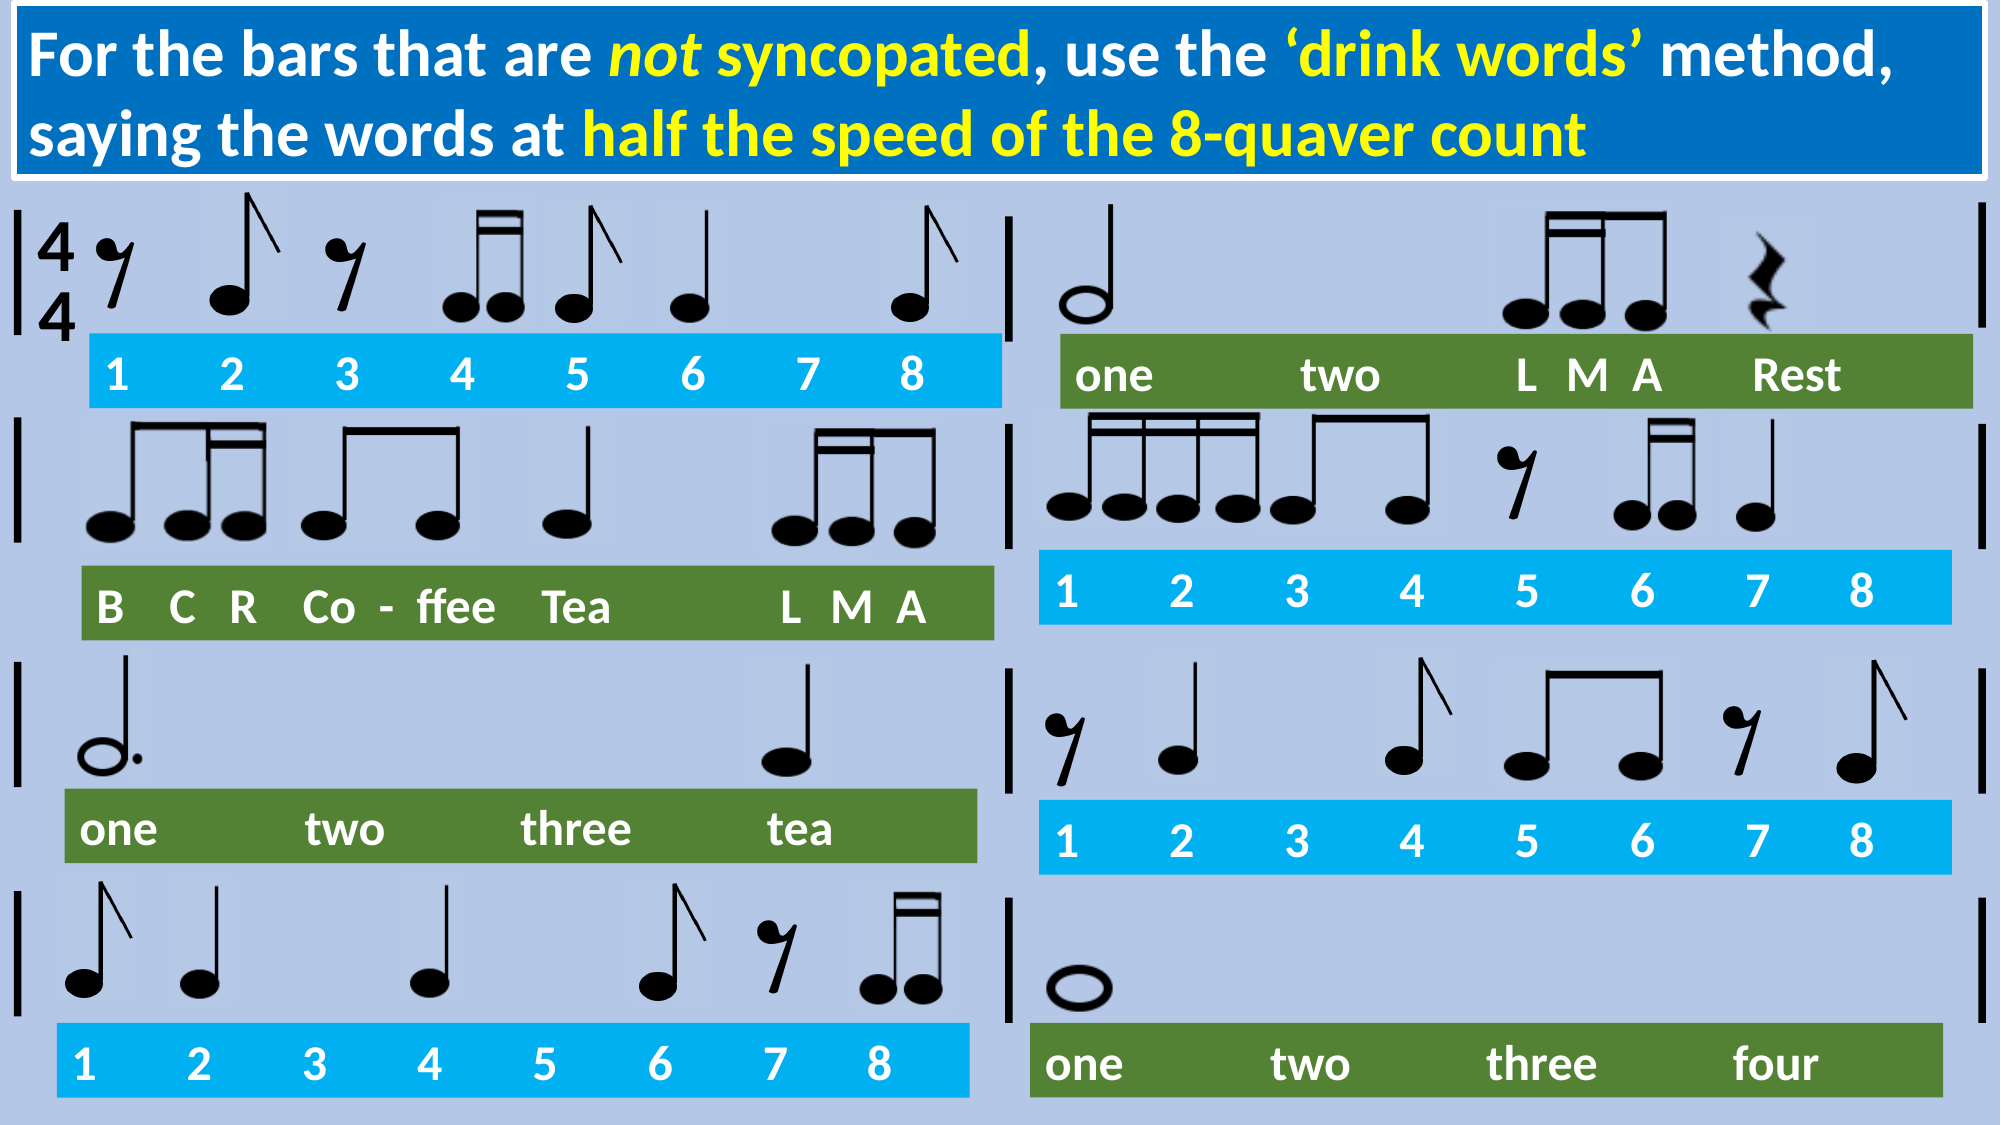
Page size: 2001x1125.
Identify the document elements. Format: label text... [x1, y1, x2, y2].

picture [400, 878, 464, 1000]
text_box B C R Co - ffee Tea L M A [81, 565, 995, 641]
picture [437, 199, 536, 327]
picture [882, 201, 961, 325]
picture [755, 918, 799, 997]
picture [1721, 704, 1763, 779]
picture [1495, 661, 1680, 786]
picture [854, 881, 954, 1009]
text_box [13, 661, 22, 788]
text_box 1 2 3 4 5 6 7 8 [1039, 799, 1952, 875]
picture [292, 417, 477, 546]
text_box 4 [23, 258, 106, 342]
picture [170, 879, 234, 1001]
text_box [1977, 201, 1987, 329]
picture [1489, 200, 1676, 336]
picture [1376, 654, 1455, 777]
picture [630, 880, 709, 1003]
picture [1039, 405, 1447, 530]
picture [1726, 412, 1790, 534]
text_box [1004, 896, 1014, 1024]
text_box [1004, 423, 1014, 550]
picture [749, 657, 830, 779]
picture [84, 421, 271, 549]
text_box one two three tea [64, 788, 978, 864]
text_box [1977, 896, 1987, 1024]
text_box [1977, 423, 1987, 550]
picture [1495, 444, 1539, 523]
picture [660, 203, 724, 325]
text_box [13, 209, 22, 336]
picture [1048, 197, 1123, 333]
picture [546, 202, 625, 325]
picture [1827, 656, 1910, 786]
picture [1726, 217, 1816, 348]
picture [1608, 407, 1708, 535]
picture [1148, 655, 1213, 777]
text_box 1 2 3 4 5 6 7 8 [56, 1022, 970, 1098]
picture [758, 417, 945, 553]
picture [530, 419, 611, 541]
text_box 1 2 3 4 5 6 7 8 [1039, 549, 1952, 625]
picture [323, 236, 368, 315]
picture [1043, 711, 1087, 790]
picture [56, 877, 135, 1001]
text_box [1977, 667, 1987, 795]
picture [200, 189, 283, 319]
text_box [13, 890, 22, 1017]
picture [1043, 962, 1119, 1015]
text_box [1004, 667, 1014, 795]
text_box [13, 416, 22, 544]
text_box [1004, 215, 1014, 343]
text_box For the bars that are not syncopated, use the ‘drink words’ method, saying the words at half the speed of the 8-quaver count [13, 2, 1985, 178]
picture [94, 236, 136, 312]
picture [66, 648, 150, 785]
text_box one two three four [1030, 1022, 1944, 1098]
text_box one two L M A Rest [1060, 333, 1974, 409]
text_box 4 [22, 189, 105, 273]
text_box 1 2 3 4 5 6 7 8 [89, 333, 1003, 409]
